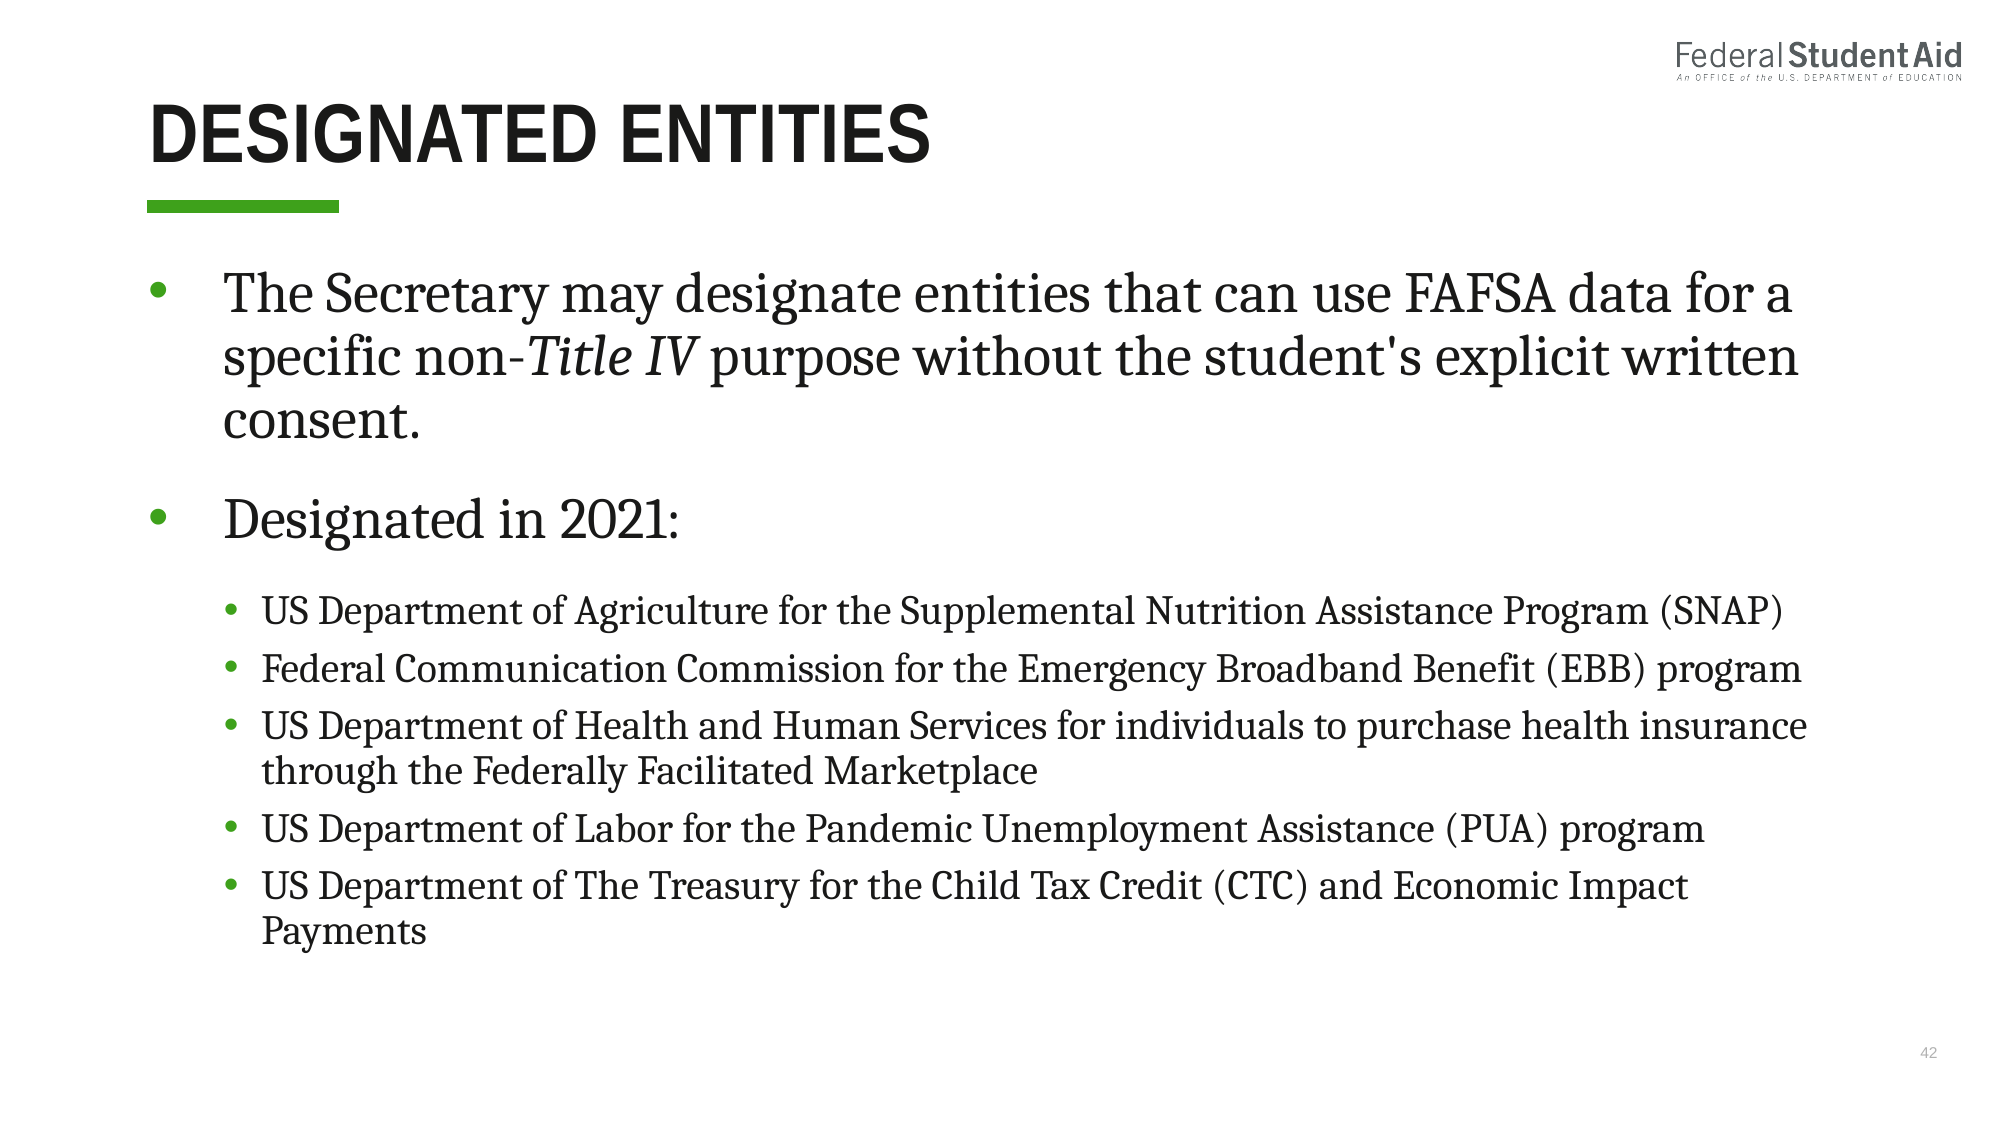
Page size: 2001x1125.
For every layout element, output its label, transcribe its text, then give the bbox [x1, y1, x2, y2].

title Designated entities [149, 57, 1606, 189]
list The Secretary may designate entities that can use FAFSA data for a specific non-Title IV purpose without the student's explicit written consent. Designated in 2021: US Department of Agriculture for the Supplemental Nutrition Assistance Program (SNAP) Federal Communication Commission for the Emergency Broadband Benefit (EBB) program US Department of Health and Human Services for individuals to purchase health insurance through the Federally Facilitated Marketplace US Department of Labor for the Pandemic Unemployment Assistance (PUA) program US Department of The Treasury for the Child Tax Credit (CTC) and Economic Impact Payments [133, 254, 1830, 1043]
slide_number 42 [1920, 1042, 1986, 1094]
picture [1651, 16, 1986, 106]
